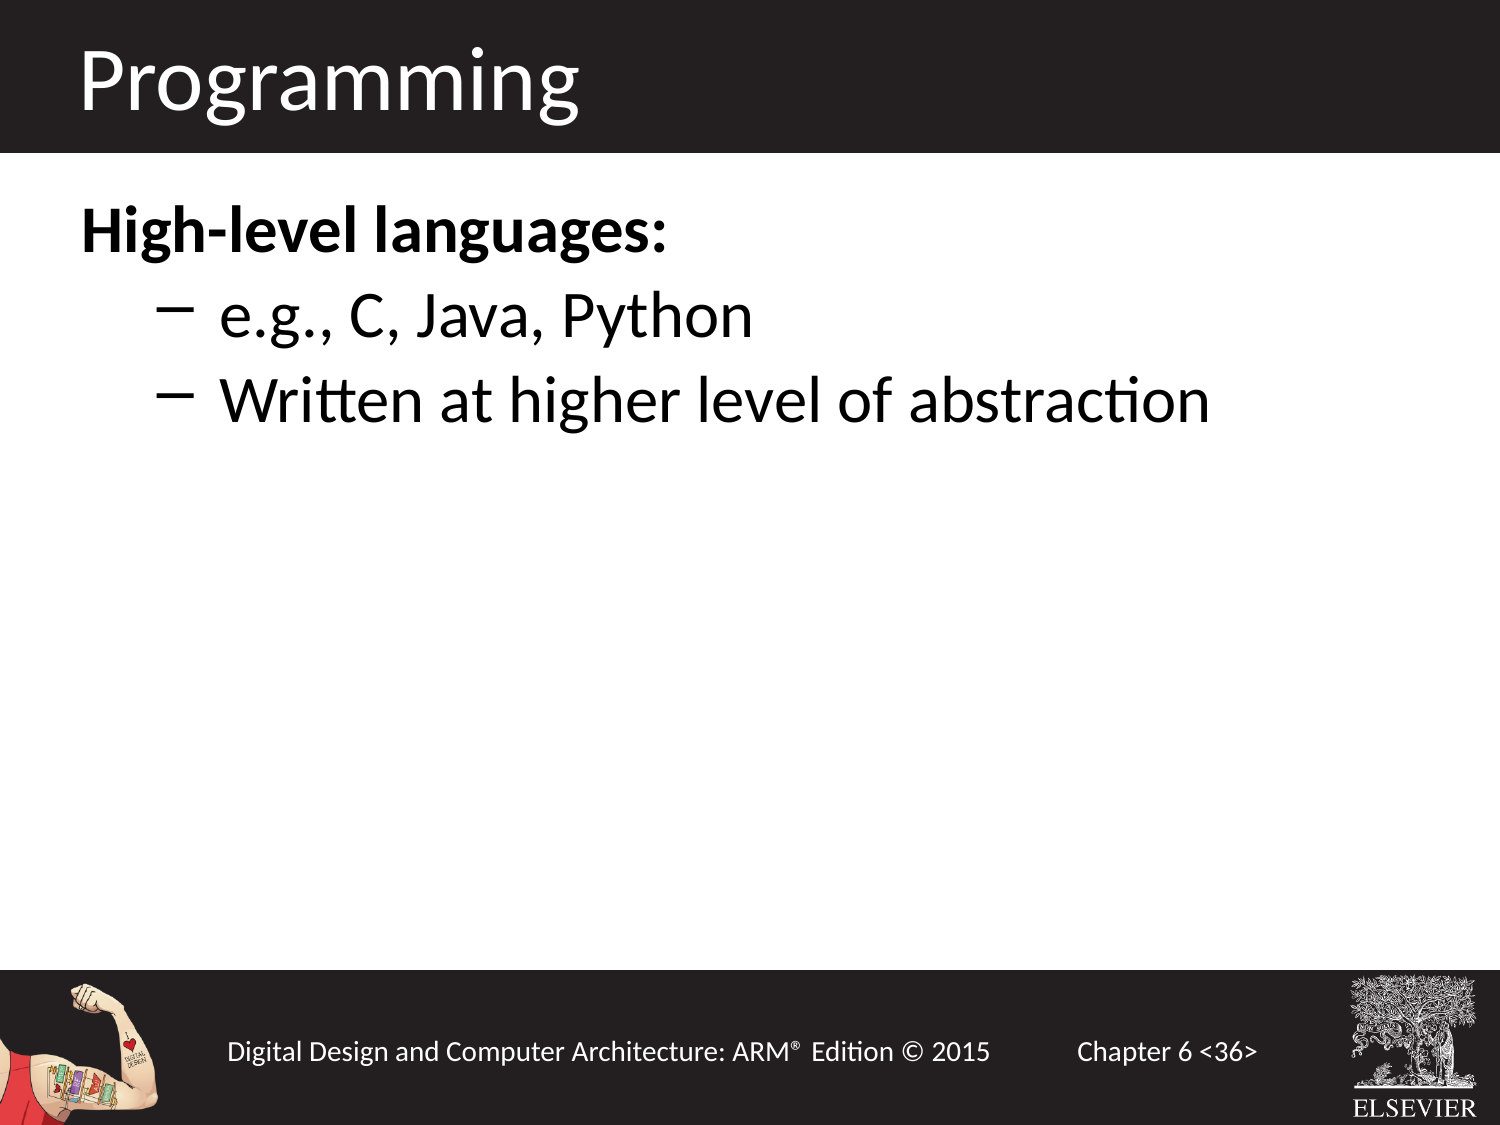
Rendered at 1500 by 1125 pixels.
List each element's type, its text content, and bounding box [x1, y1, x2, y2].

text_box High-level languages: e.g., C, Java, Python Written at higher level of abstraction [67, 187, 1330, 1000]
picture [0, 979, 163, 1125]
text_box Programming [63, 11, 1364, 136]
picture [1350, 974, 1477, 1117]
